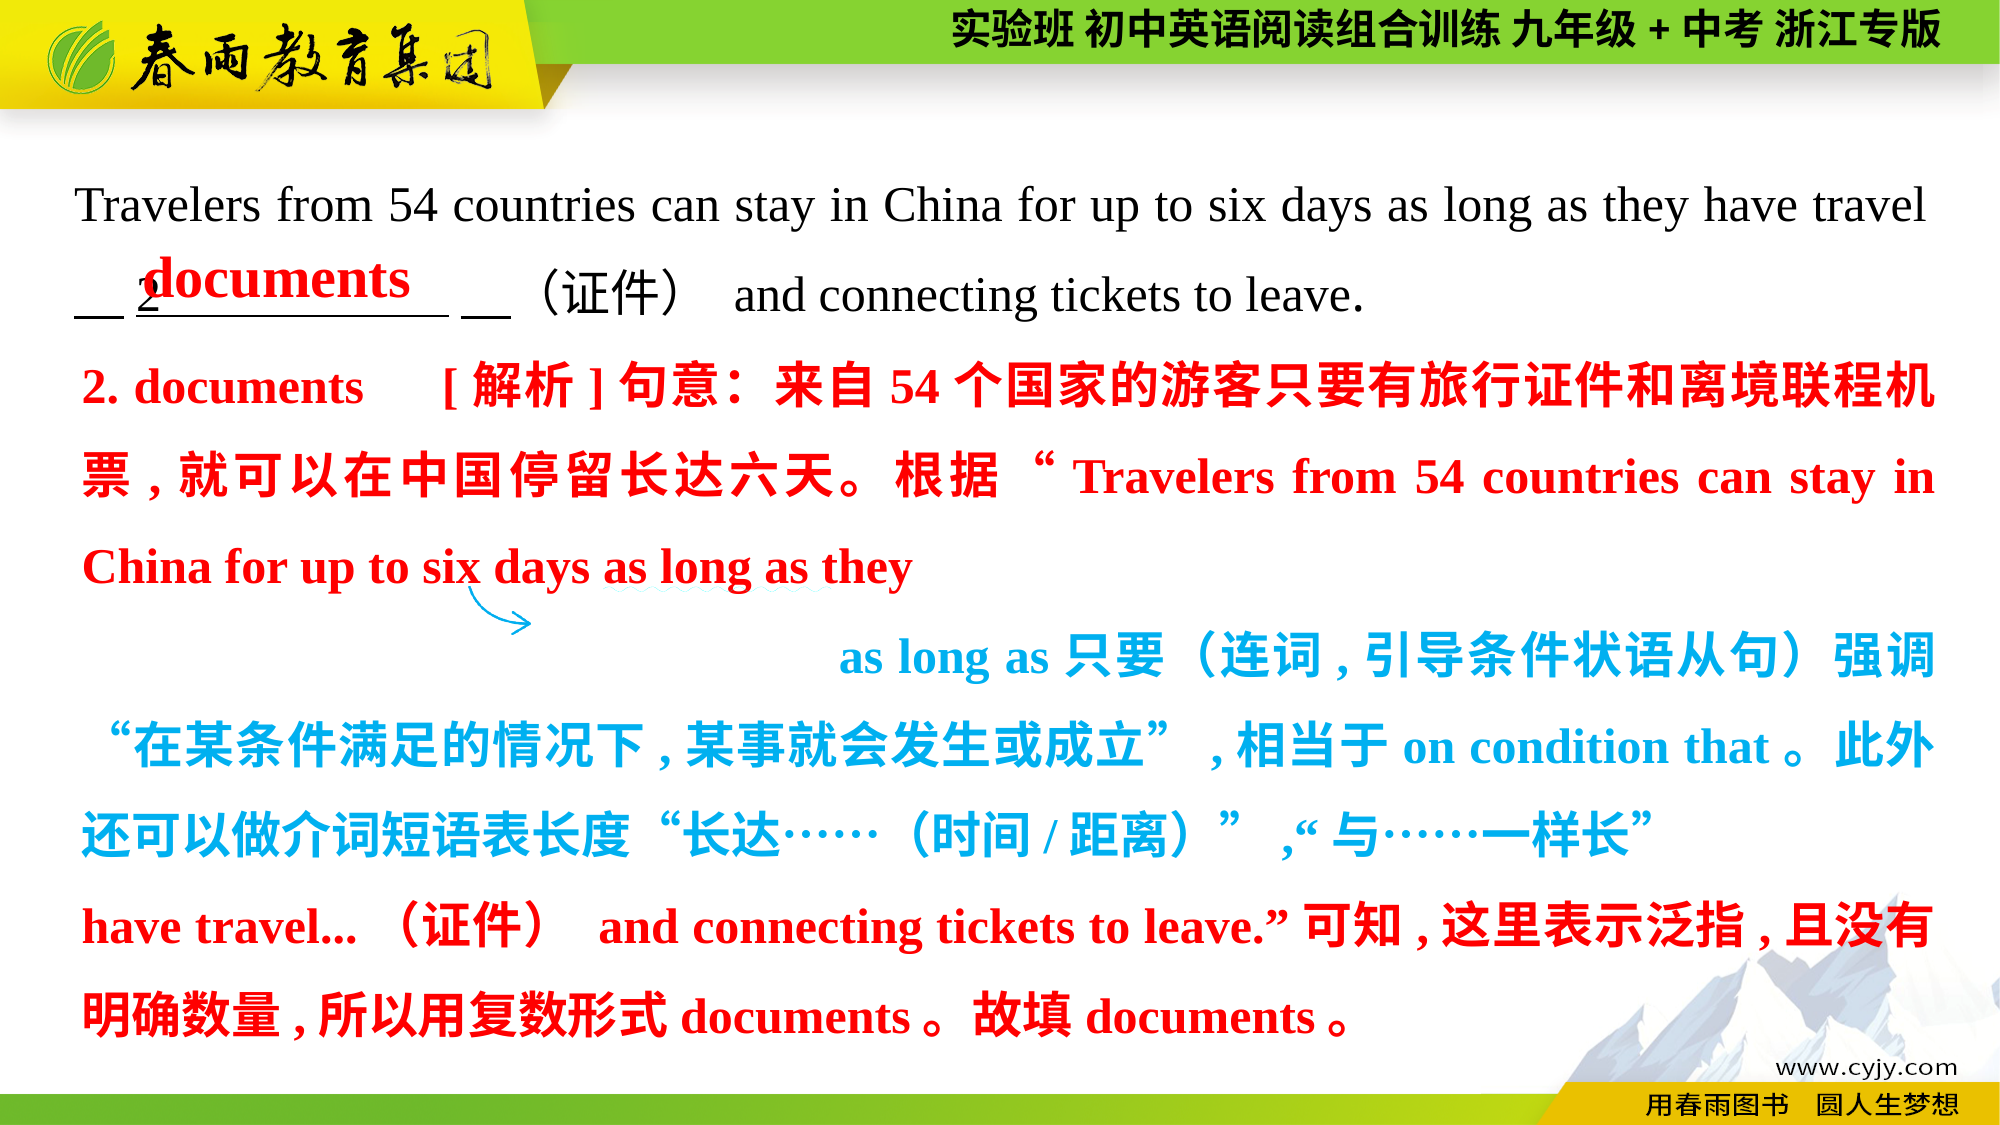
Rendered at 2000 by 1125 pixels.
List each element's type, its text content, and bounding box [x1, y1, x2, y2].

picture [0, 0, 2000, 1125]
list Travelers from 54 countries can stay in China for up to six days as long as they have travel 2 （证件） and connecting tickets to leave. [59, 134, 1944, 332]
text_box 2. documents [解析]句意：来自54个国家的游客只要有旅行证件和离境联程机票,就可以在中国停留长达六天。根据“Travelers from 54 countries can stay in China for up to six days as long as they as long as只要（连词,引导条件状语从句）强调 “在某条件满足的情况下,某事就会发生或成立”,相当于on condition that。此外还可以做介词短语表长度“长达……（时间/距离）”,“与……一样长” have travel...（证件） and connecting tickets to leave.”可知,这里表示泛指,且没有明确数量,所以用复数形式documents。故填documents。 [66, 316, 1951, 1052]
text_box documents [127, 231, 427, 316]
